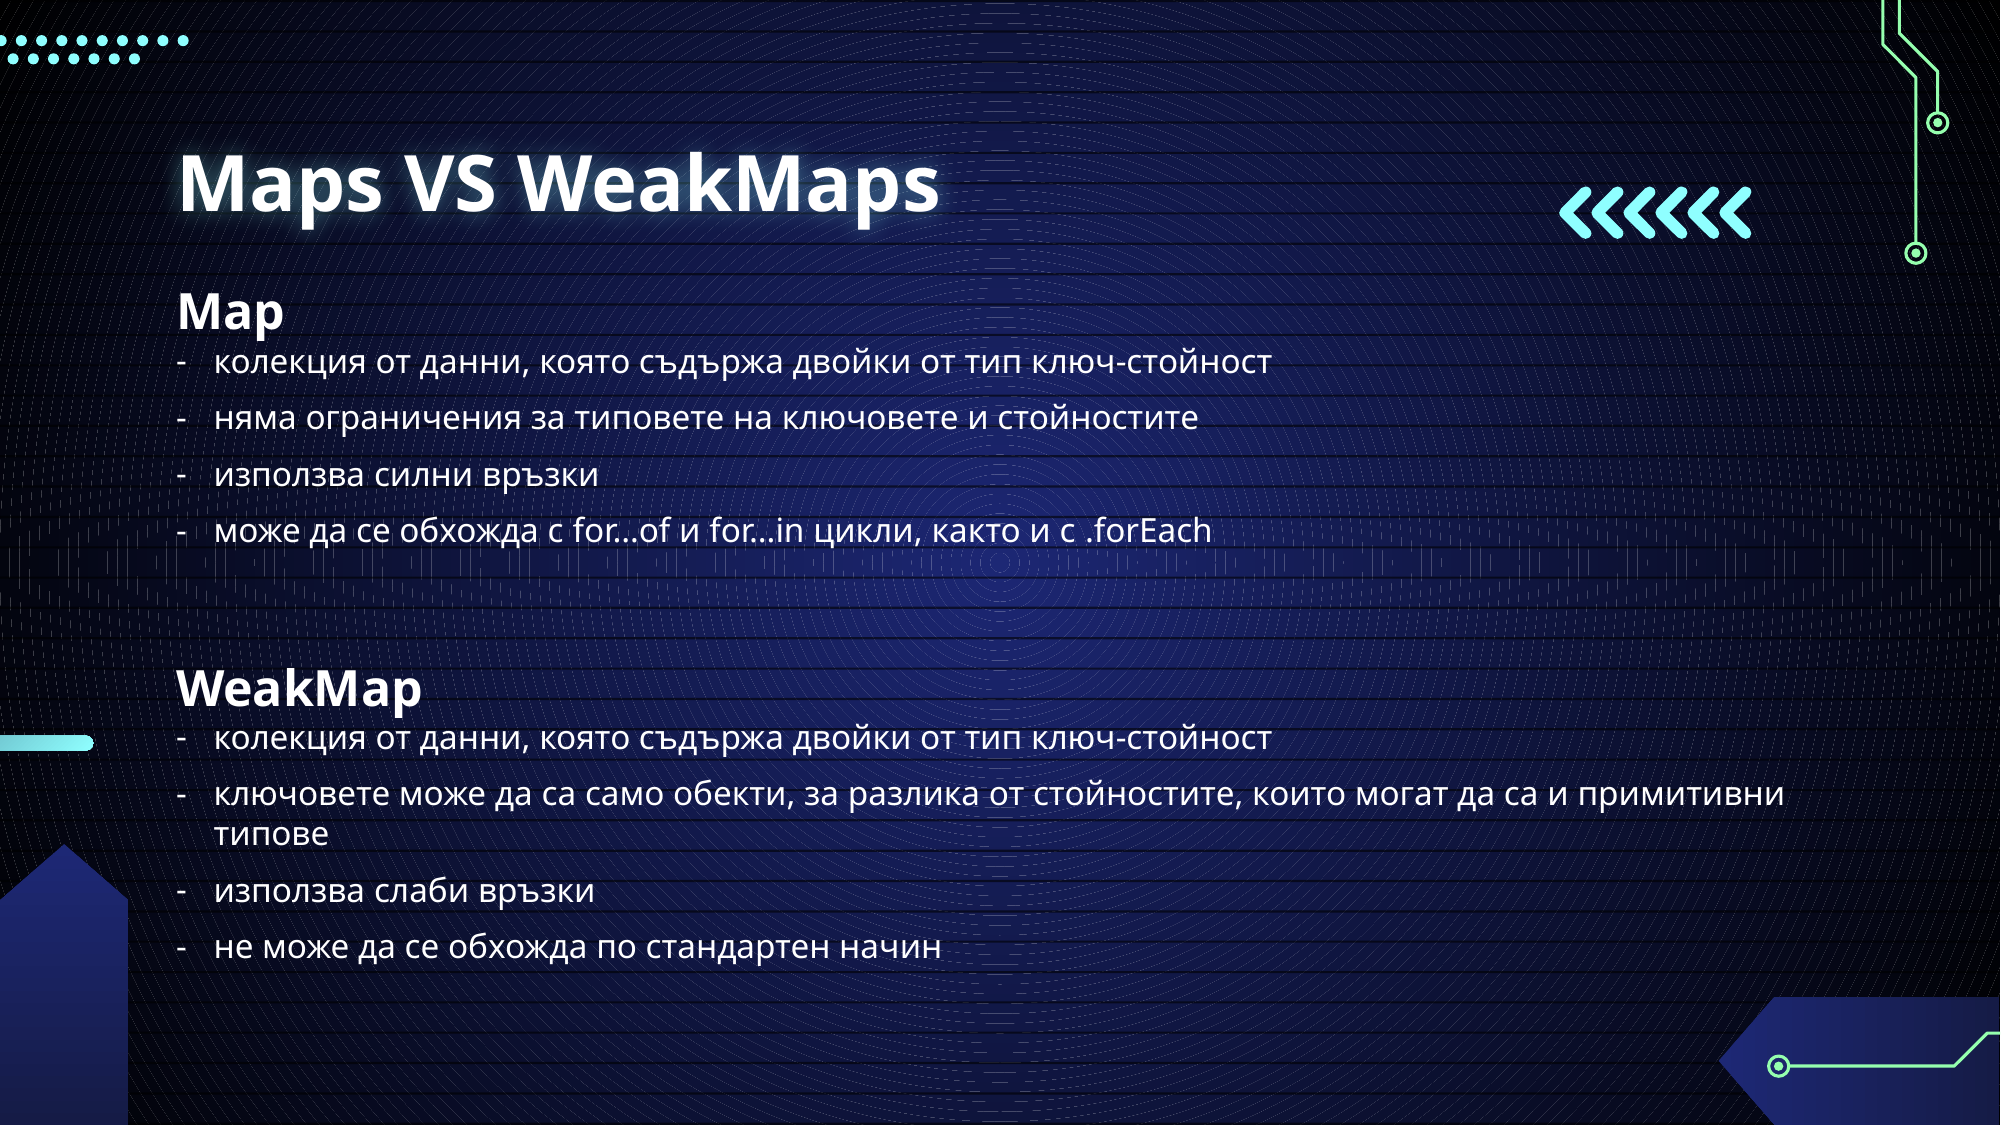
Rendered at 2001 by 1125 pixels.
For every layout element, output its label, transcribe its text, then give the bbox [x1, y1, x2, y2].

title Maps VS WeakMaps [155, 117, 1844, 244]
list Map колекция от данни, която съдържа двойки от тип ключ-стойност няма ограничения за типовете на ключовете и стойностите използва силни връзки може да се обхожда с for…of и for…in цикли, както и с .forEach WeakMap колекция от данни, която съдържа двойки от тип ключ-стойност ключовете може да са само обекти, за разлика от стойностите, които могат да са и примитивни типове използва слаби връзки не може да се обхожда по стандартен начин [155, 259, 1844, 1007]
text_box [1558, 186, 1753, 240]
